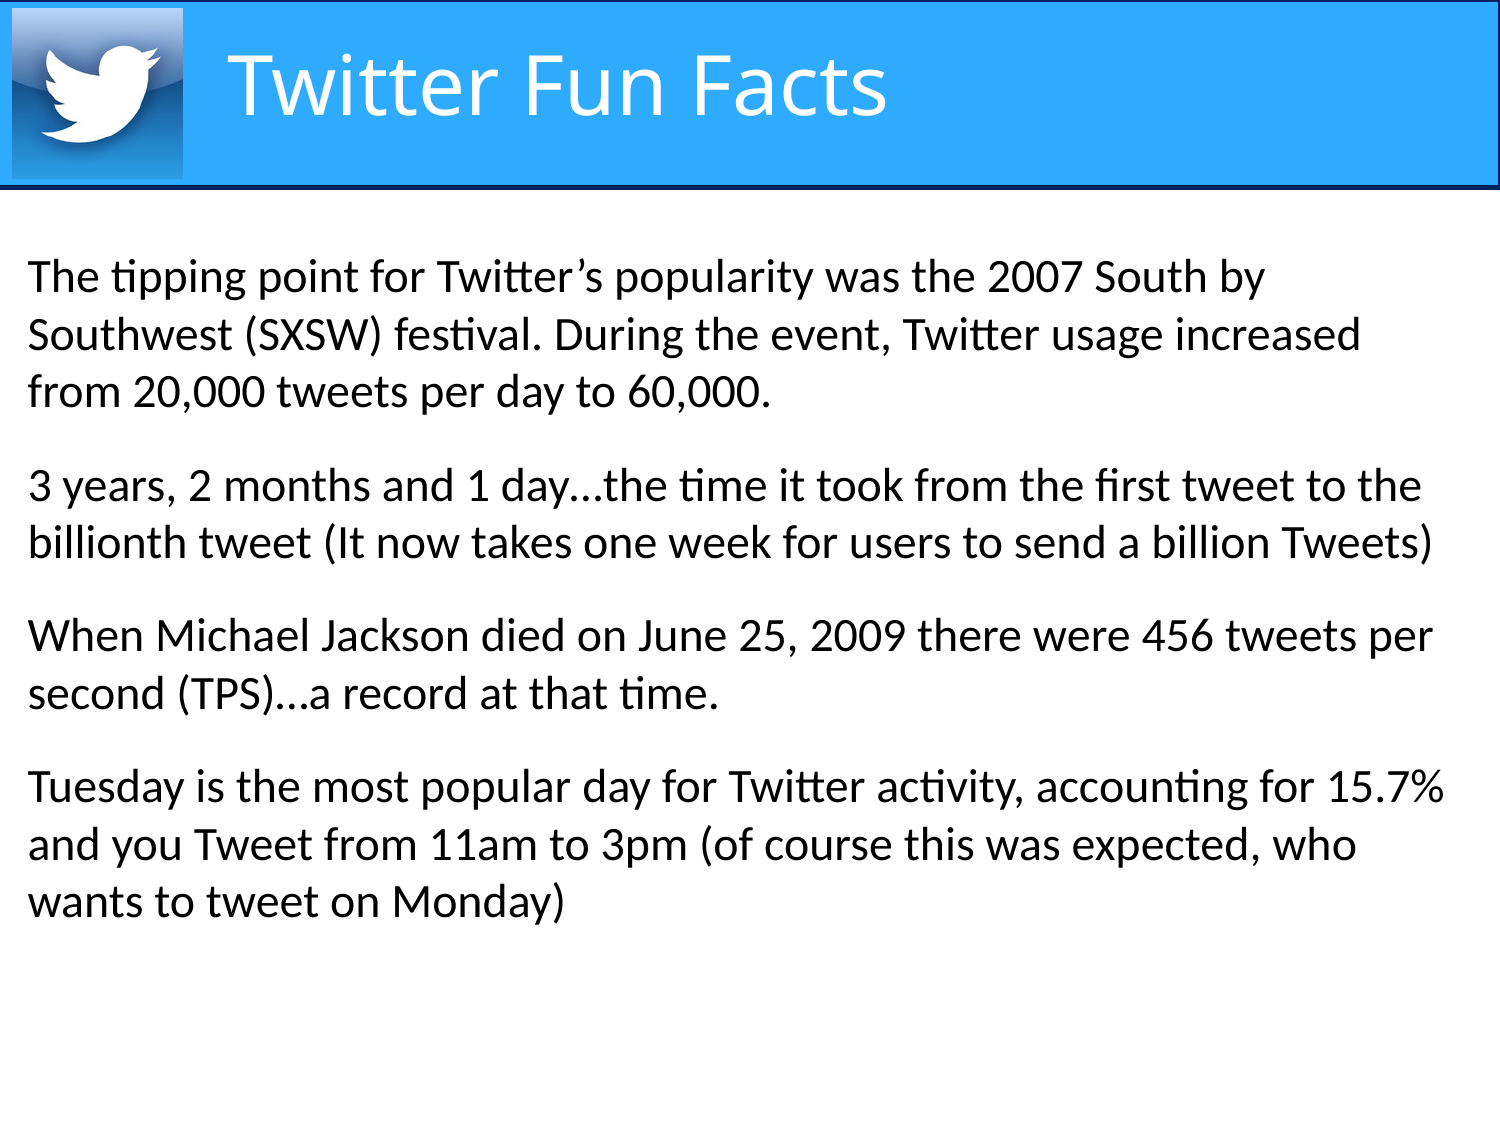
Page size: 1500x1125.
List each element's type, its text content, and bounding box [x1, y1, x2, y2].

text_box Twitter Fun Facts [212, 24, 1475, 140]
text_box [0, 0, 1500, 190]
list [12, 8, 183, 179]
text_box The tipping point for Twitter’s popularity was the 2007 South by Southwest (SXSW) festival. During the event, Twitter usage increased from 20,000 tweets per day to 60,000. 3 years, 2 months and 1 day…the time it took from the first tweet to the billionth tweet (It now takes one week for users to send a billion Tweets) When Michael Jackson died on June 25, 2009 there were 456 tweets per second (TPS)…a record at that time. Tuesday is the most popular day for Twitter activity, accounting for 15.7% and you Tweet from 11am to 3pm (of course this was expected, who wants to tweet on Monday) [12, 237, 1463, 952]
